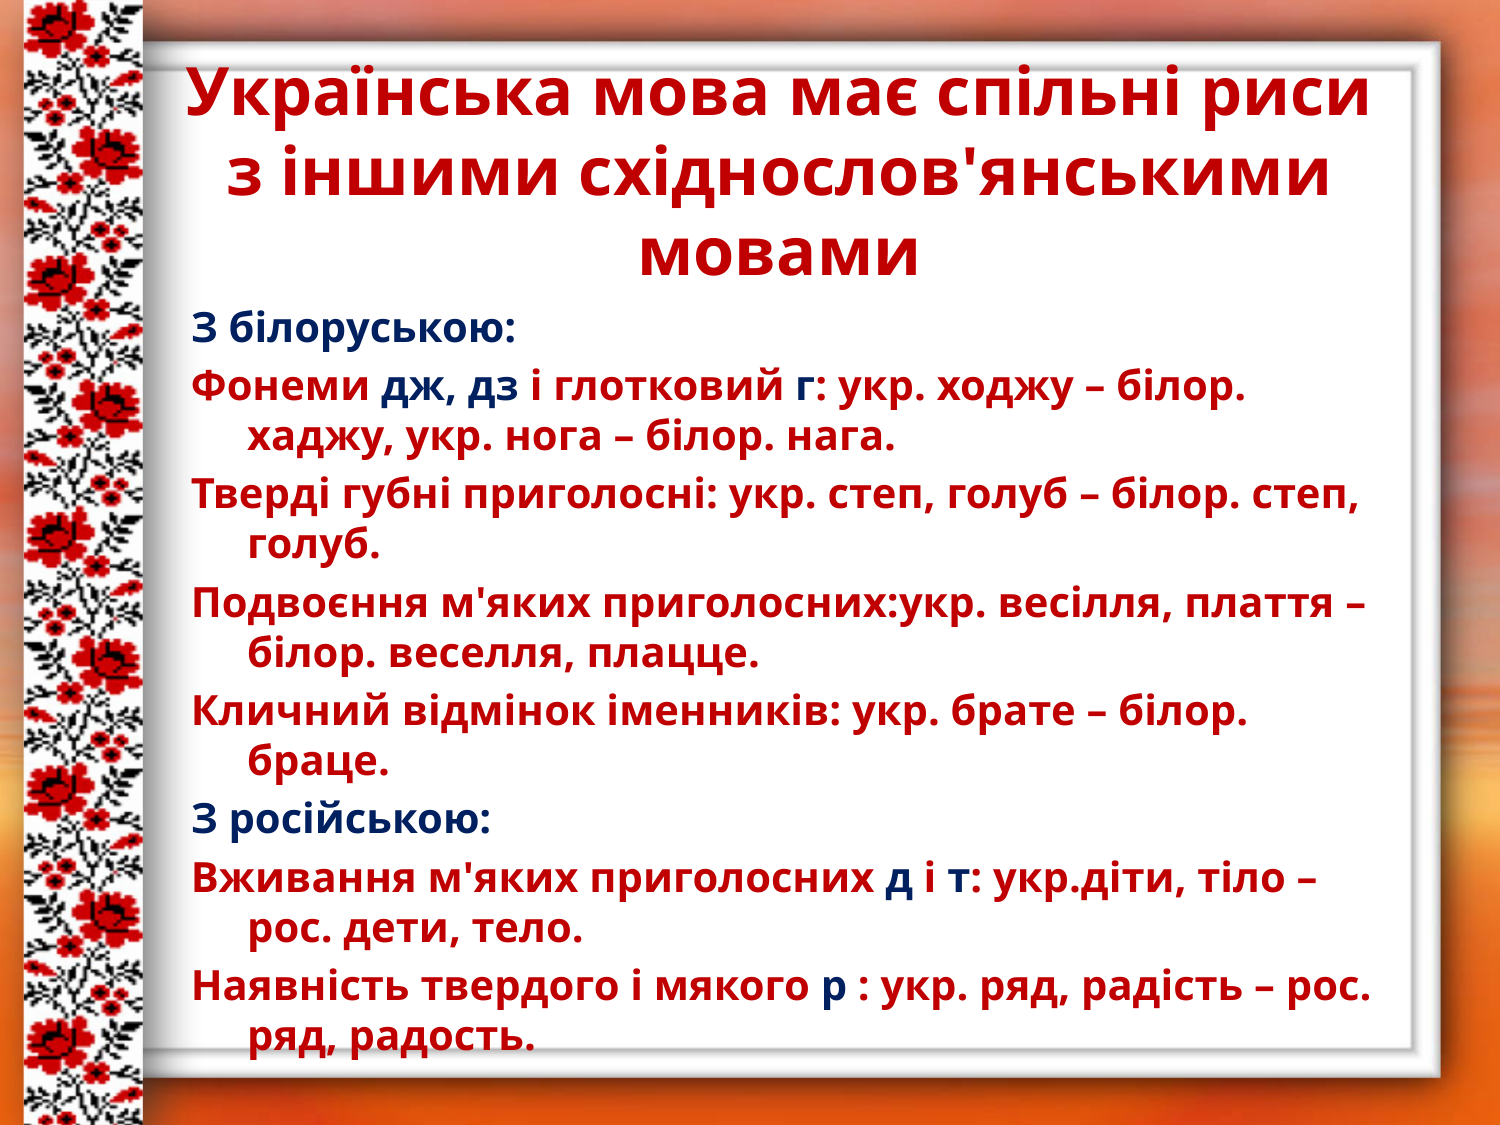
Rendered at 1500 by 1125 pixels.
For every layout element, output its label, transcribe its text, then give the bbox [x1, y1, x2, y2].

title Українська мова має спільні риси з іншими східнослов'янськими мовами [191, 105, 1407, 233]
list З білоруською: Фонеми дж, дз і глотковий г: укр. ходжу – білор. хаджу, укр. нога – білор. нага. Тверді губні приголосні: укр. степ, голуб – білор. степ, голуб. Подвоєння м'яких приголосних:укр. весілля, плаття – білор. веселля, плацце. Кличний відмінок іменників: укр. брате – білор. браце. З російською: Вживання м'яких приголосних д і т: укр.діти, тіло – рос. дети, тело. Наявність твердого і мякого р : укр. ряд, радість – рос. ряд, радость. [191, 292, 1395, 1006]
picture [0, 0, 1500, 1125]
